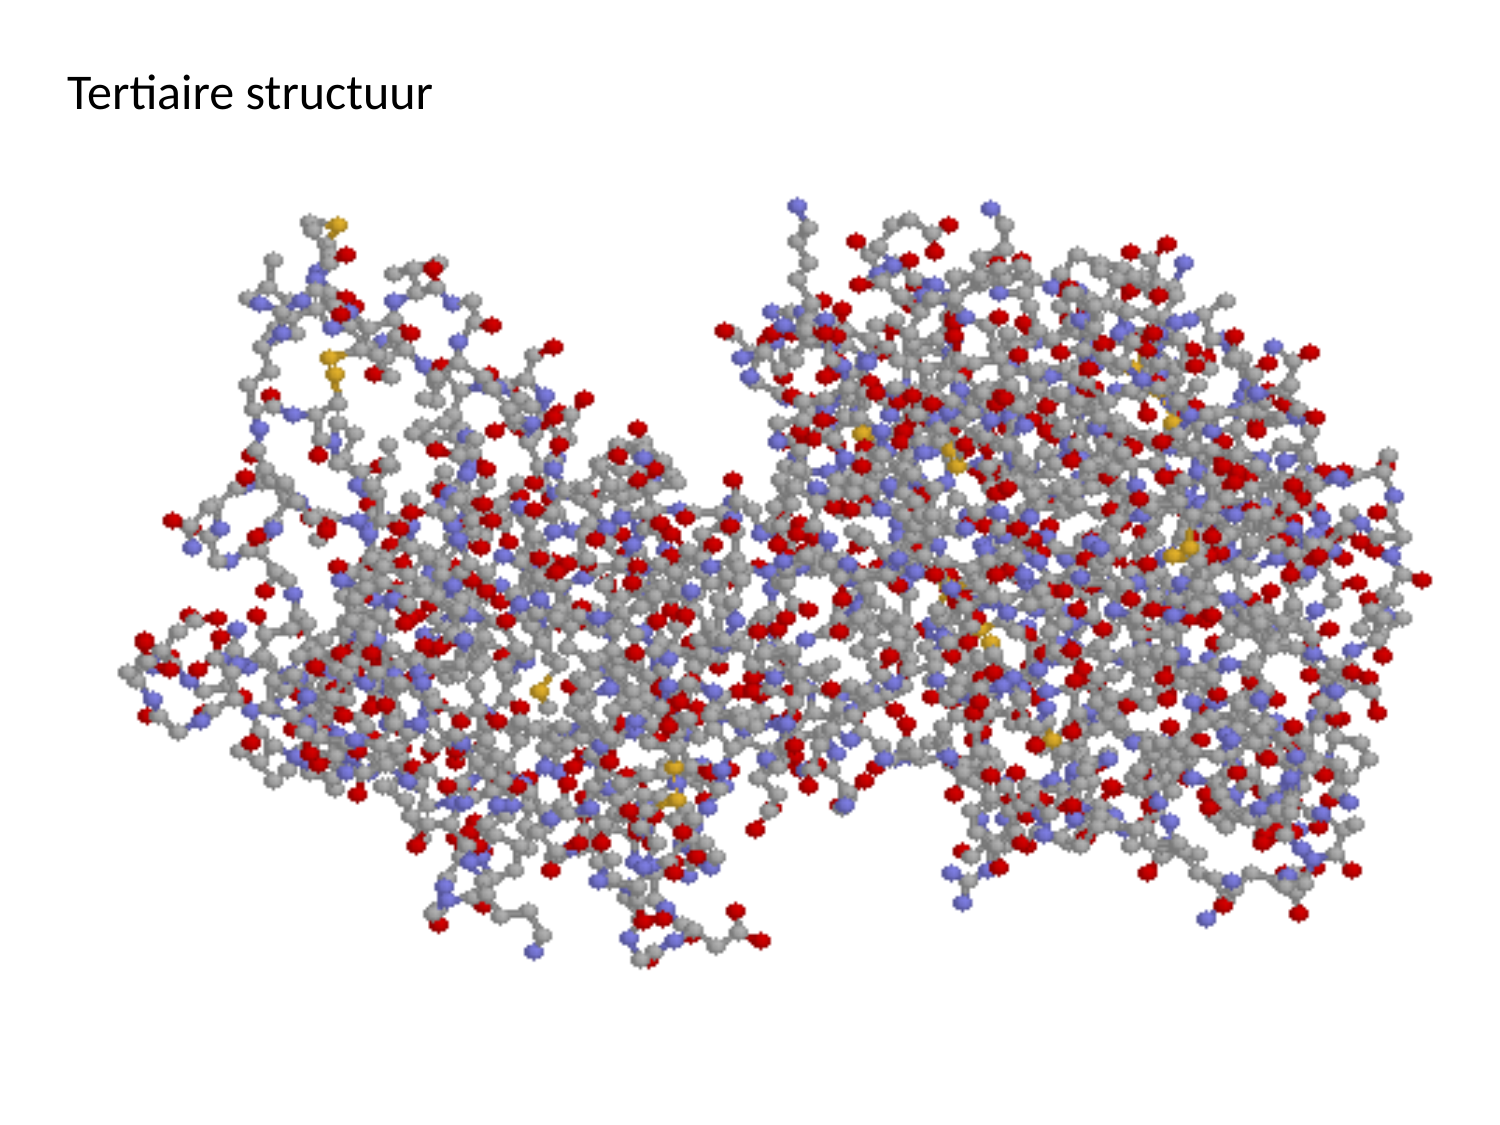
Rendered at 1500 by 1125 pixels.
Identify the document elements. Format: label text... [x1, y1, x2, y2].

text_box Tertiaire structuur [52, 52, 926, 127]
picture [88, 184, 1500, 1000]
